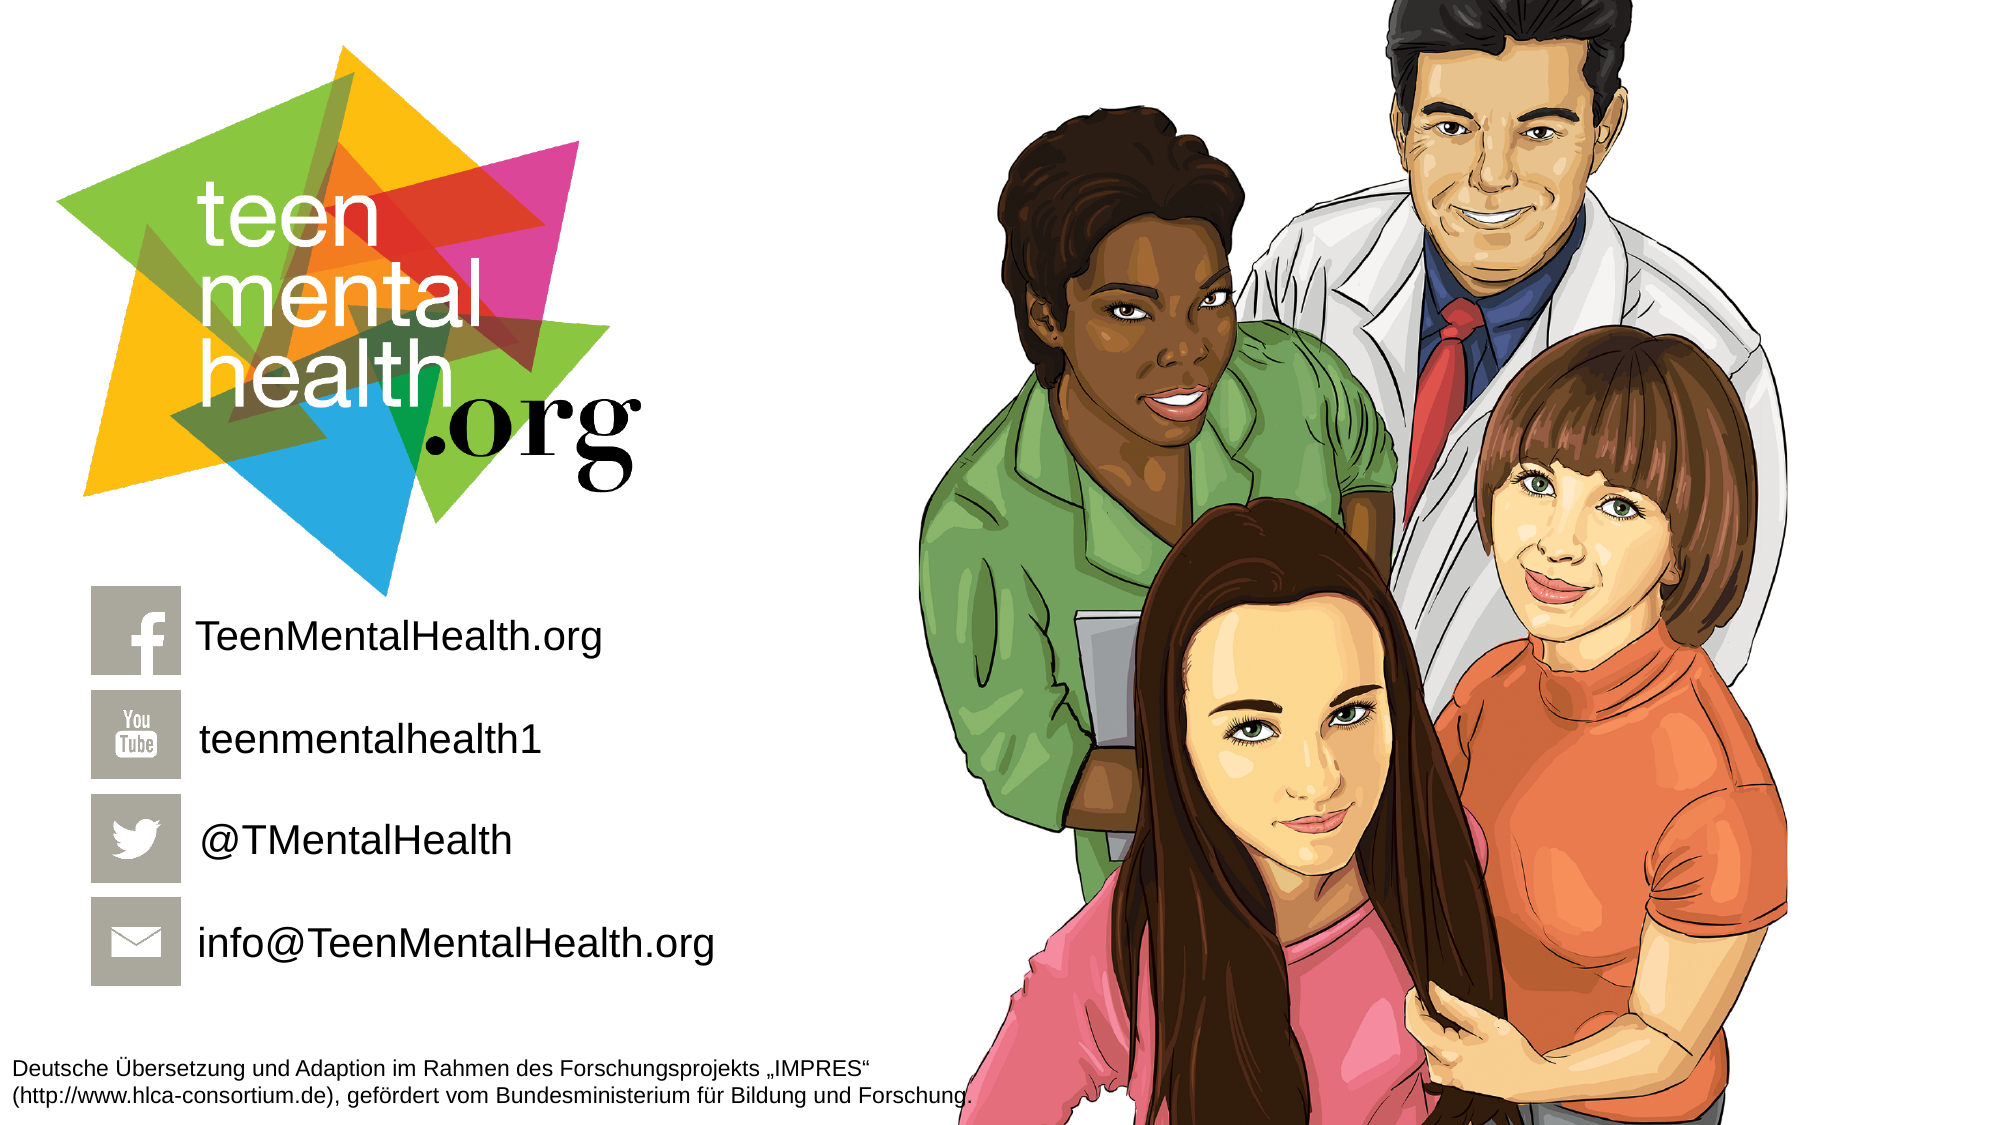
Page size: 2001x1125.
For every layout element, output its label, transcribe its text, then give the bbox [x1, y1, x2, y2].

picture [55, 45, 641, 598]
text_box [91, 690, 631, 780]
picture [918, 0, 1788, 1125]
text_box Deutsche Übersetzung und Adaption im Rahmen des Forschungsprojekts „IMPRES“ (http://www.hlca-consortium.de), gefördert vom Bundesministerium für Bildung und Forschung. [0, 1046, 913, 1116]
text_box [91, 897, 779, 987]
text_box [91, 793, 631, 883]
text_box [91, 585, 704, 675]
